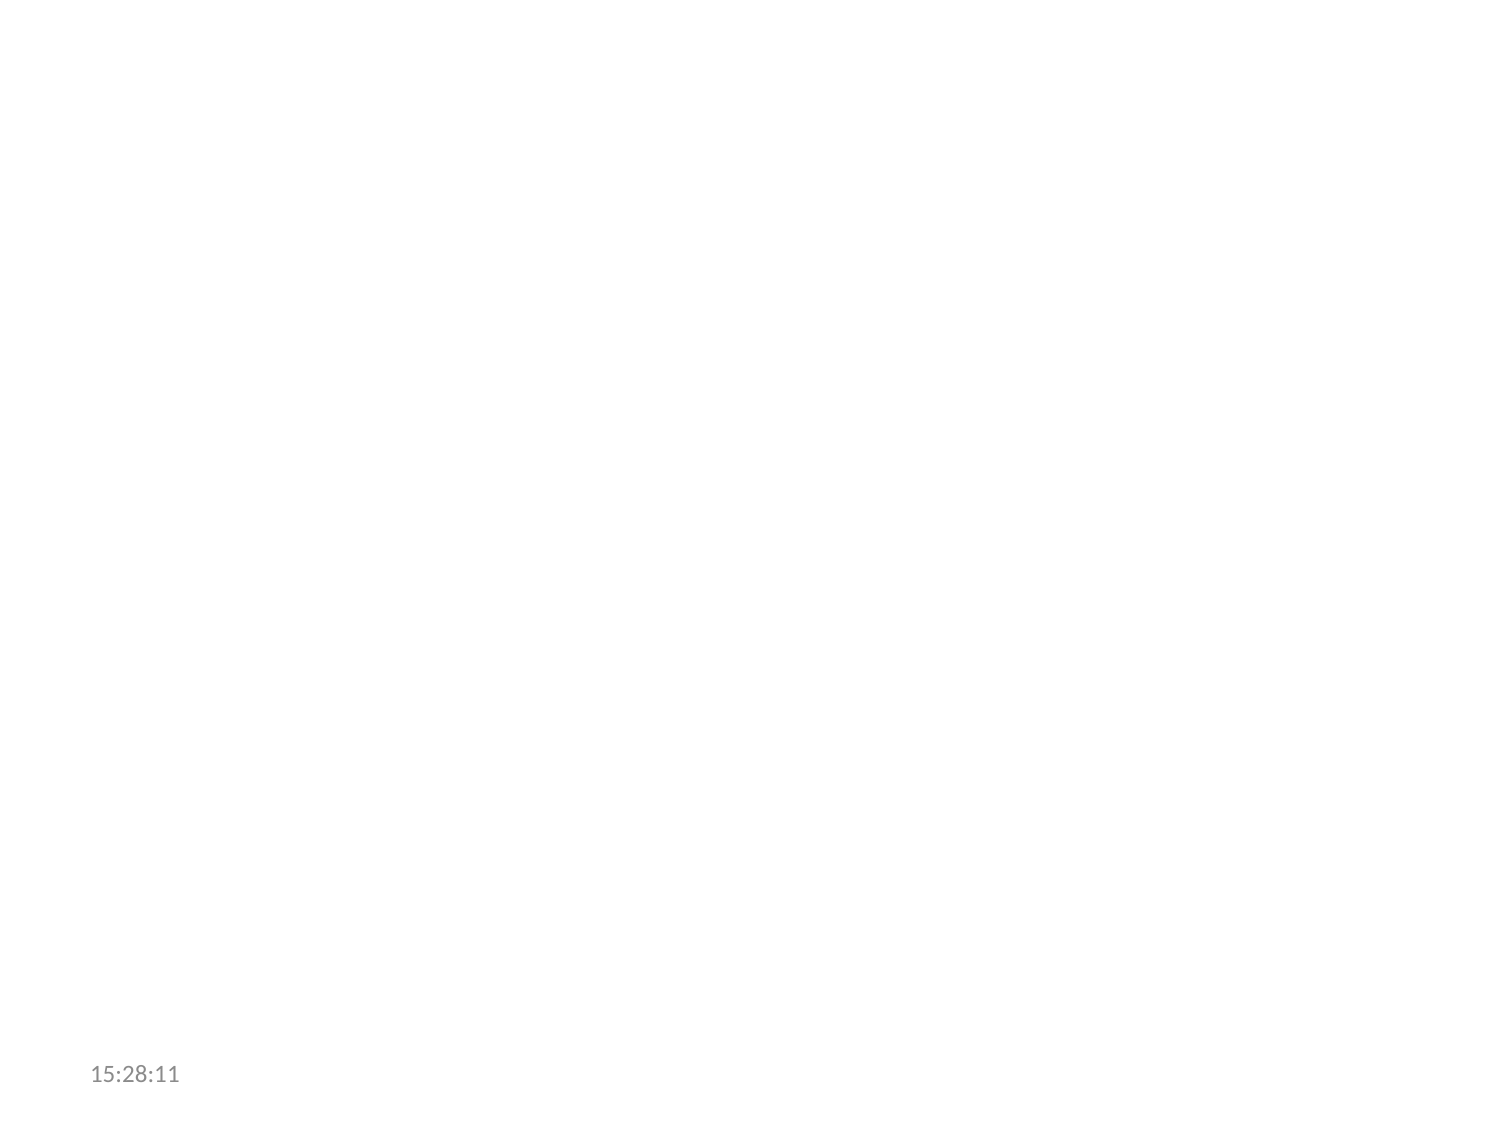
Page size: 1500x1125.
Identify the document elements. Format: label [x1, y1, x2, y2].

slide_number [75, 1042, 425, 1103]
